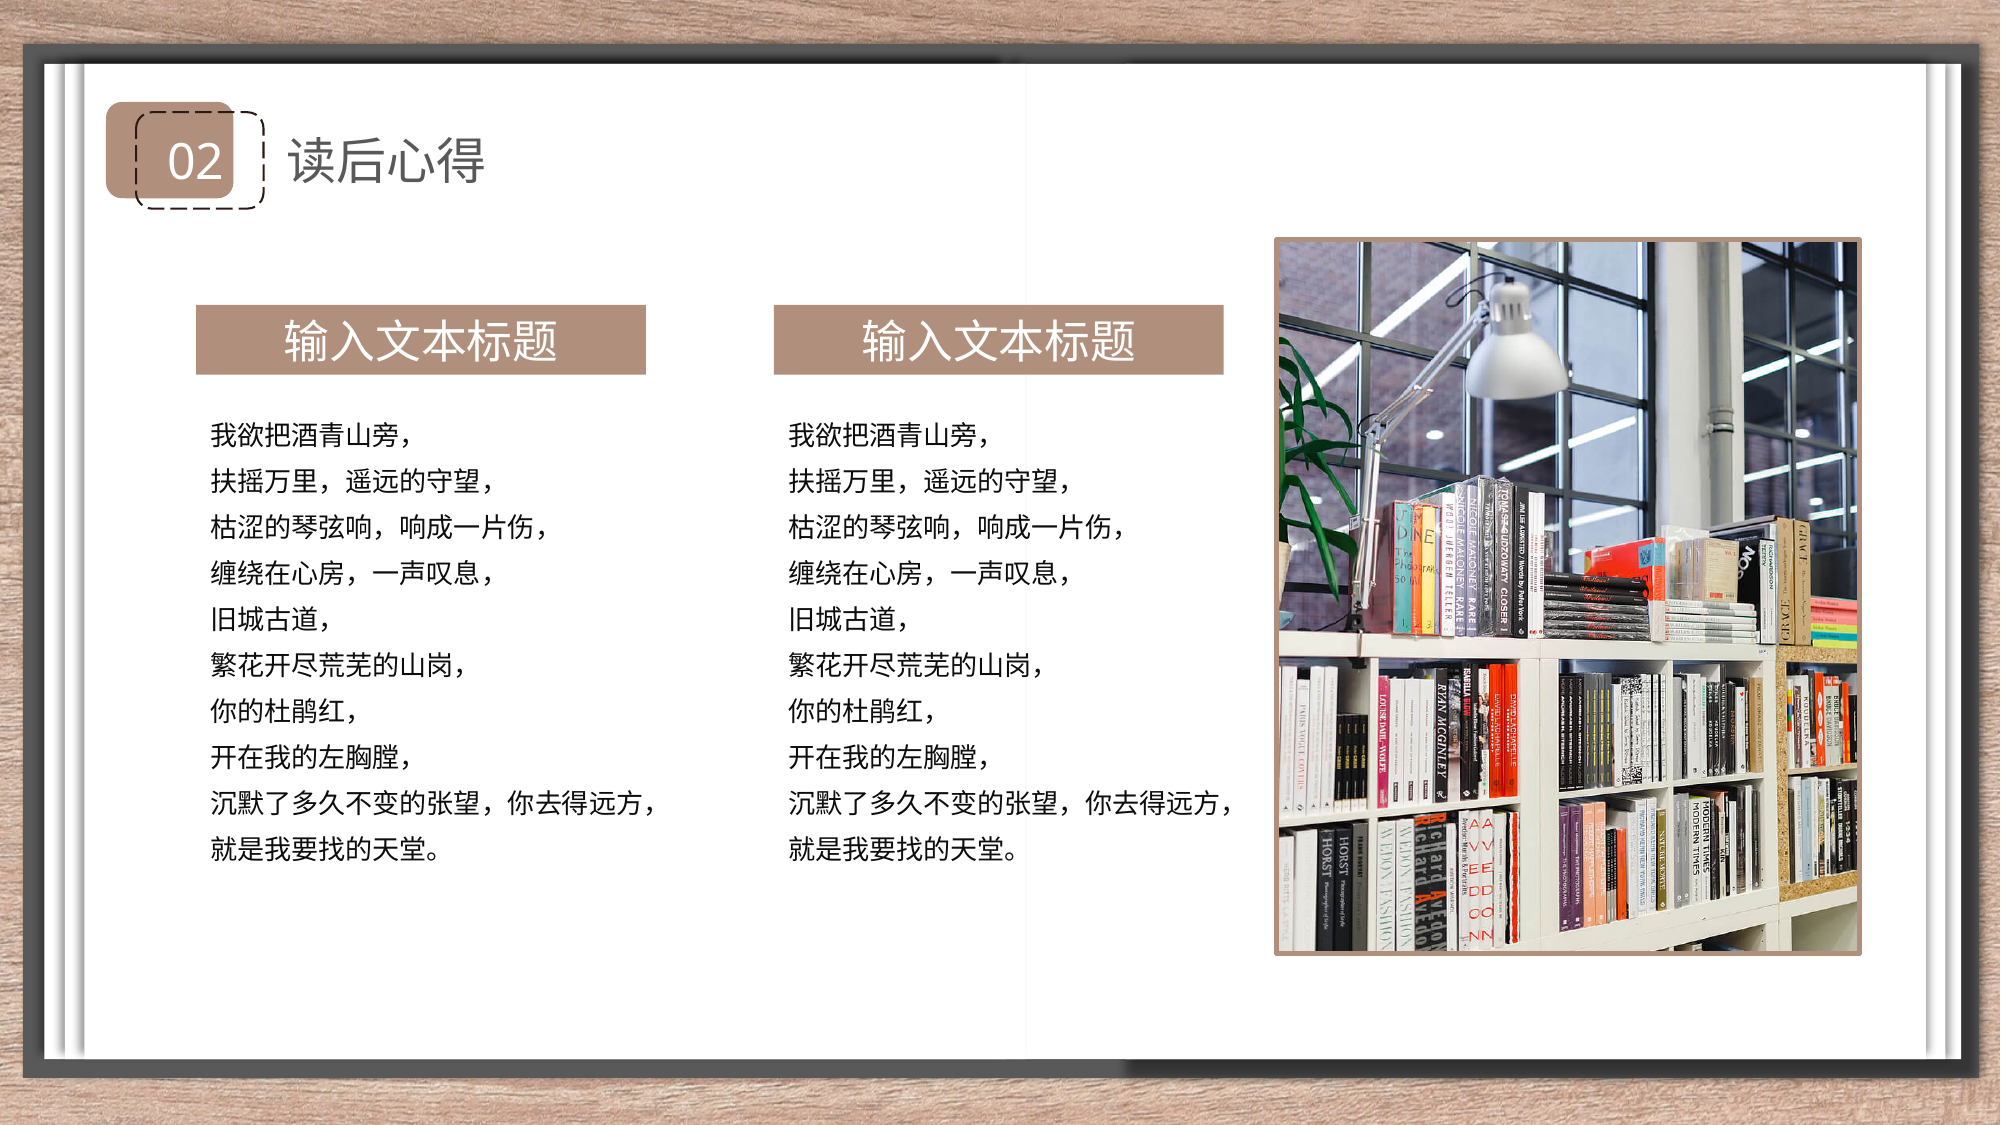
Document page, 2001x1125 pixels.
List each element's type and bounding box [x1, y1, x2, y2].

picture [0, 0, 2000, 1125]
text_box [105, 101, 264, 209]
text_box [773, 304, 1278, 902]
text_box [196, 304, 730, 902]
text_box [44, 63, 1962, 1060]
